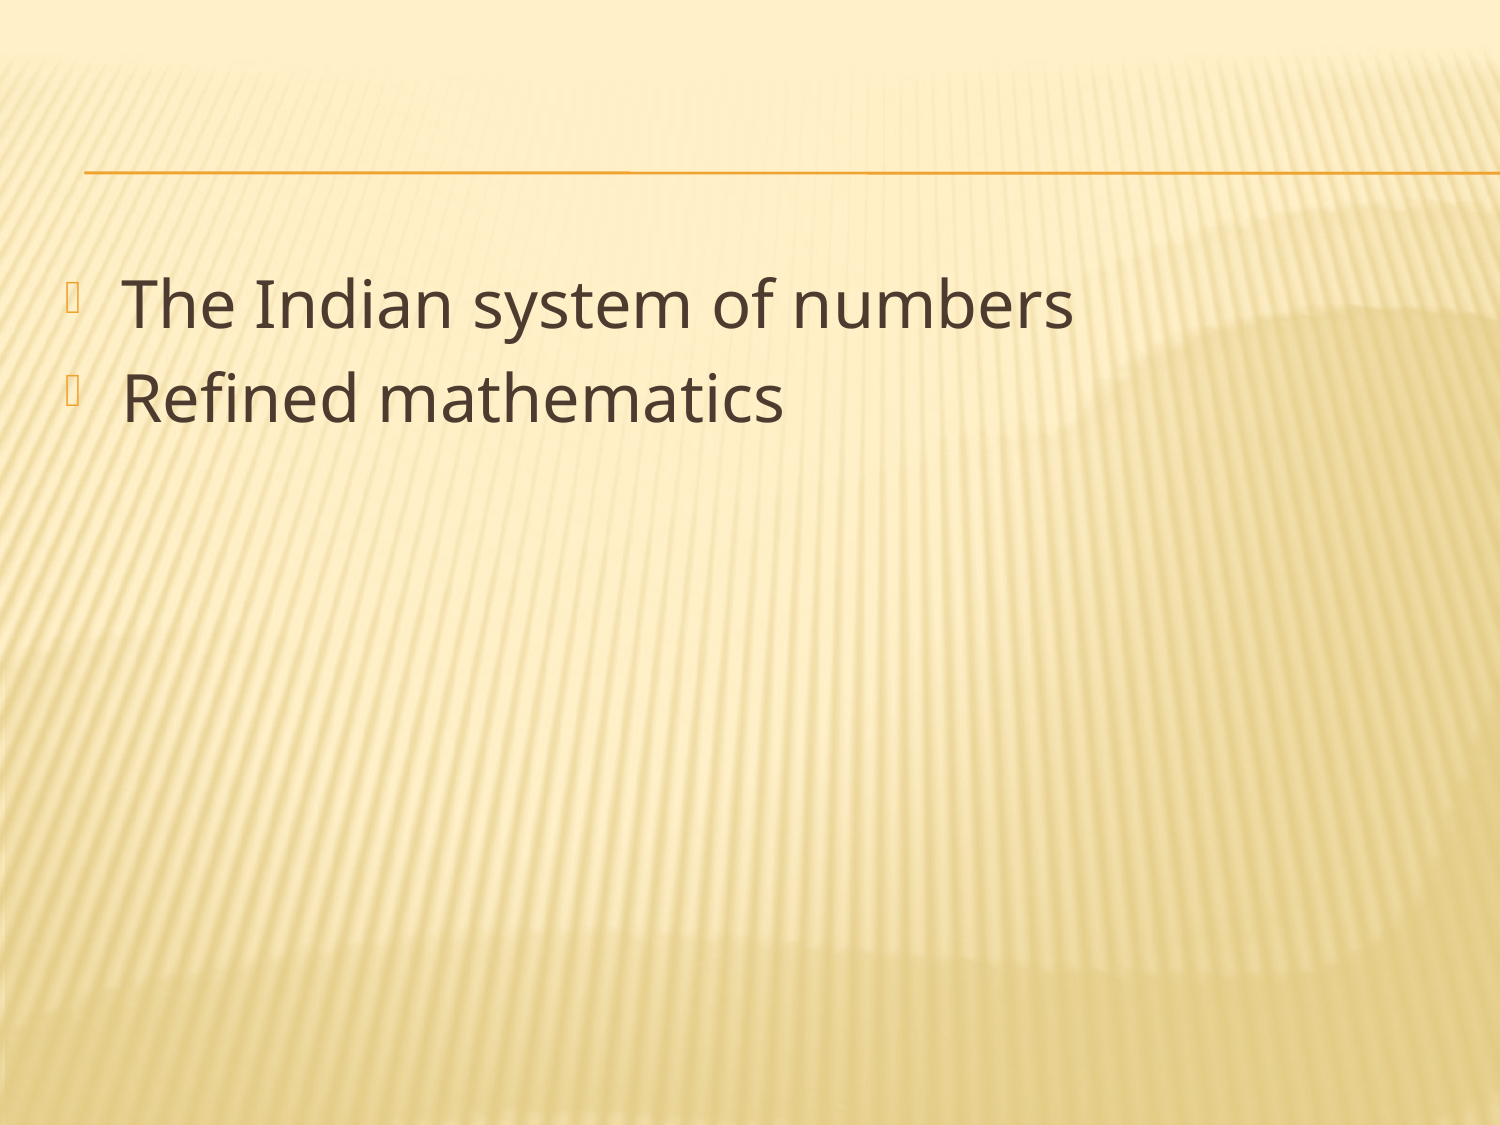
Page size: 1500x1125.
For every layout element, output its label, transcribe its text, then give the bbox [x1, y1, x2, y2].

list The Indian system of numbers Refined mathematics [50, 254, 1475, 998]
